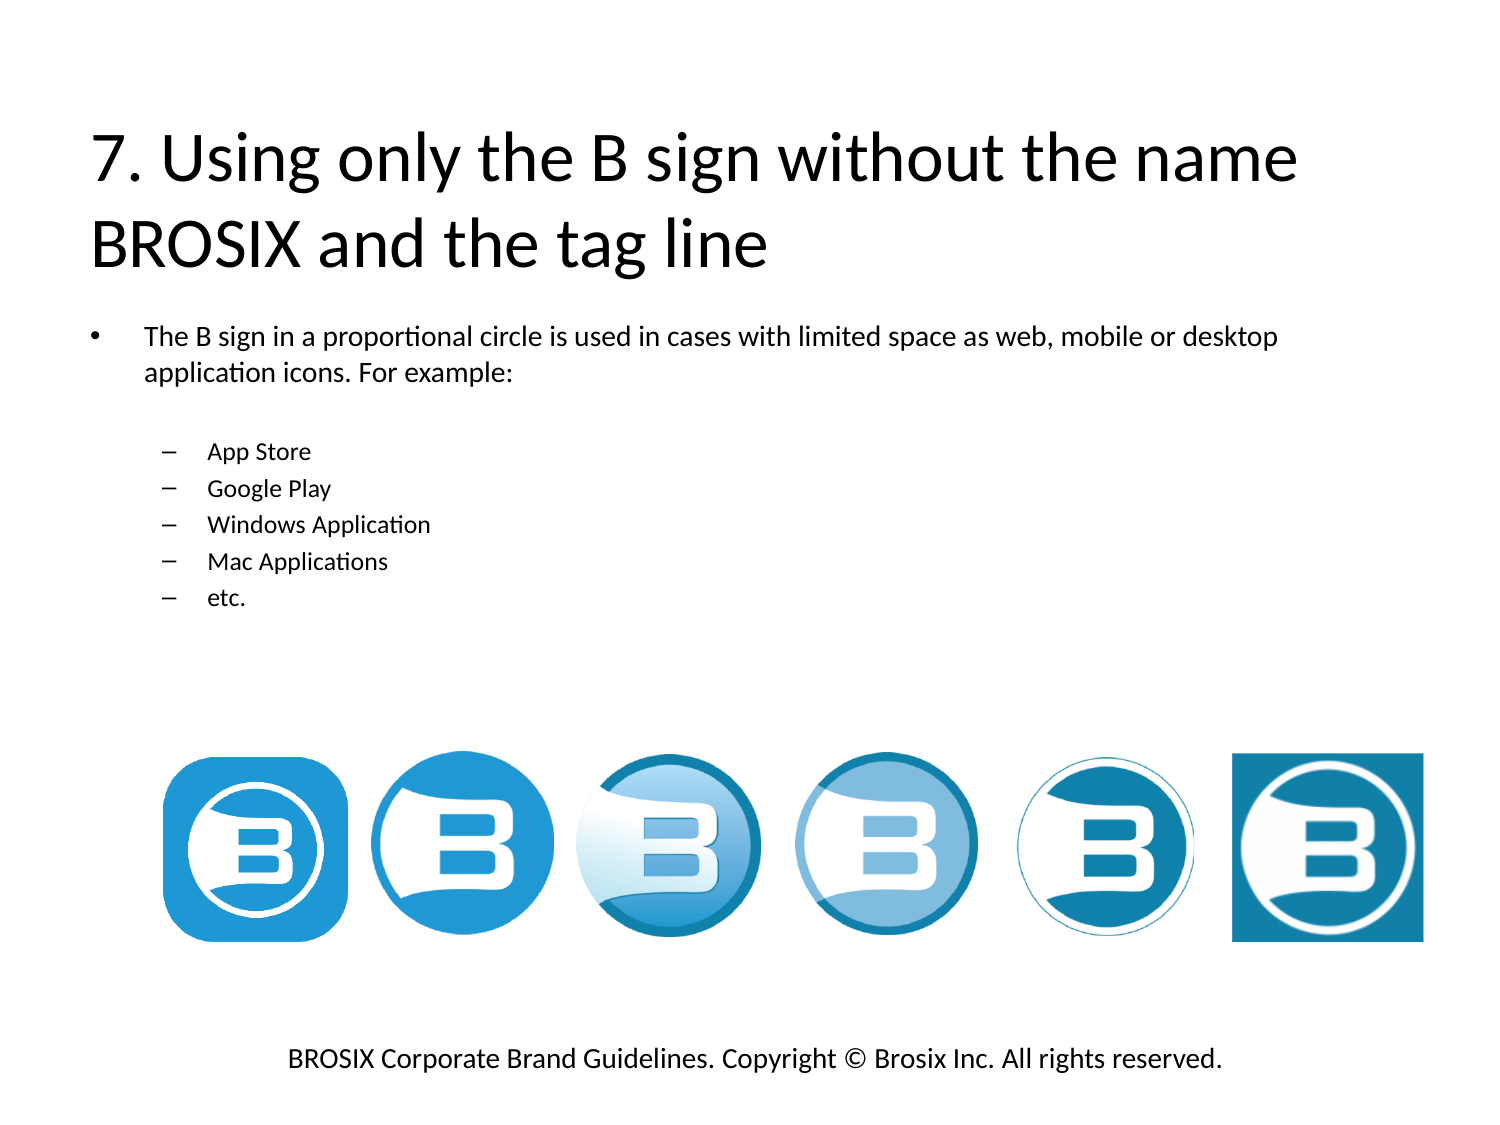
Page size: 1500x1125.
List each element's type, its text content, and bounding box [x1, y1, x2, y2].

picture [576, 754, 761, 937]
picture [795, 752, 978, 936]
list The B sign in a proportional circle is used in cases with limited space as web, mobile or desktop application icons. For example: App Store Google Play Windows Application Mac Applications etc. [75, 309, 1425, 622]
text_box BROSIX Corporate Brand Guidelines. Copyright © Brosix Inc. All rights reserved. [41, 1031, 1471, 1082]
picture [369, 750, 555, 936]
picture [1012, 757, 1195, 936]
title 7. Using only the B sign without the name BROSIX and the tag line [75, 101, 1425, 290]
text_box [1230, 750, 1426, 942]
picture [162, 757, 348, 942]
